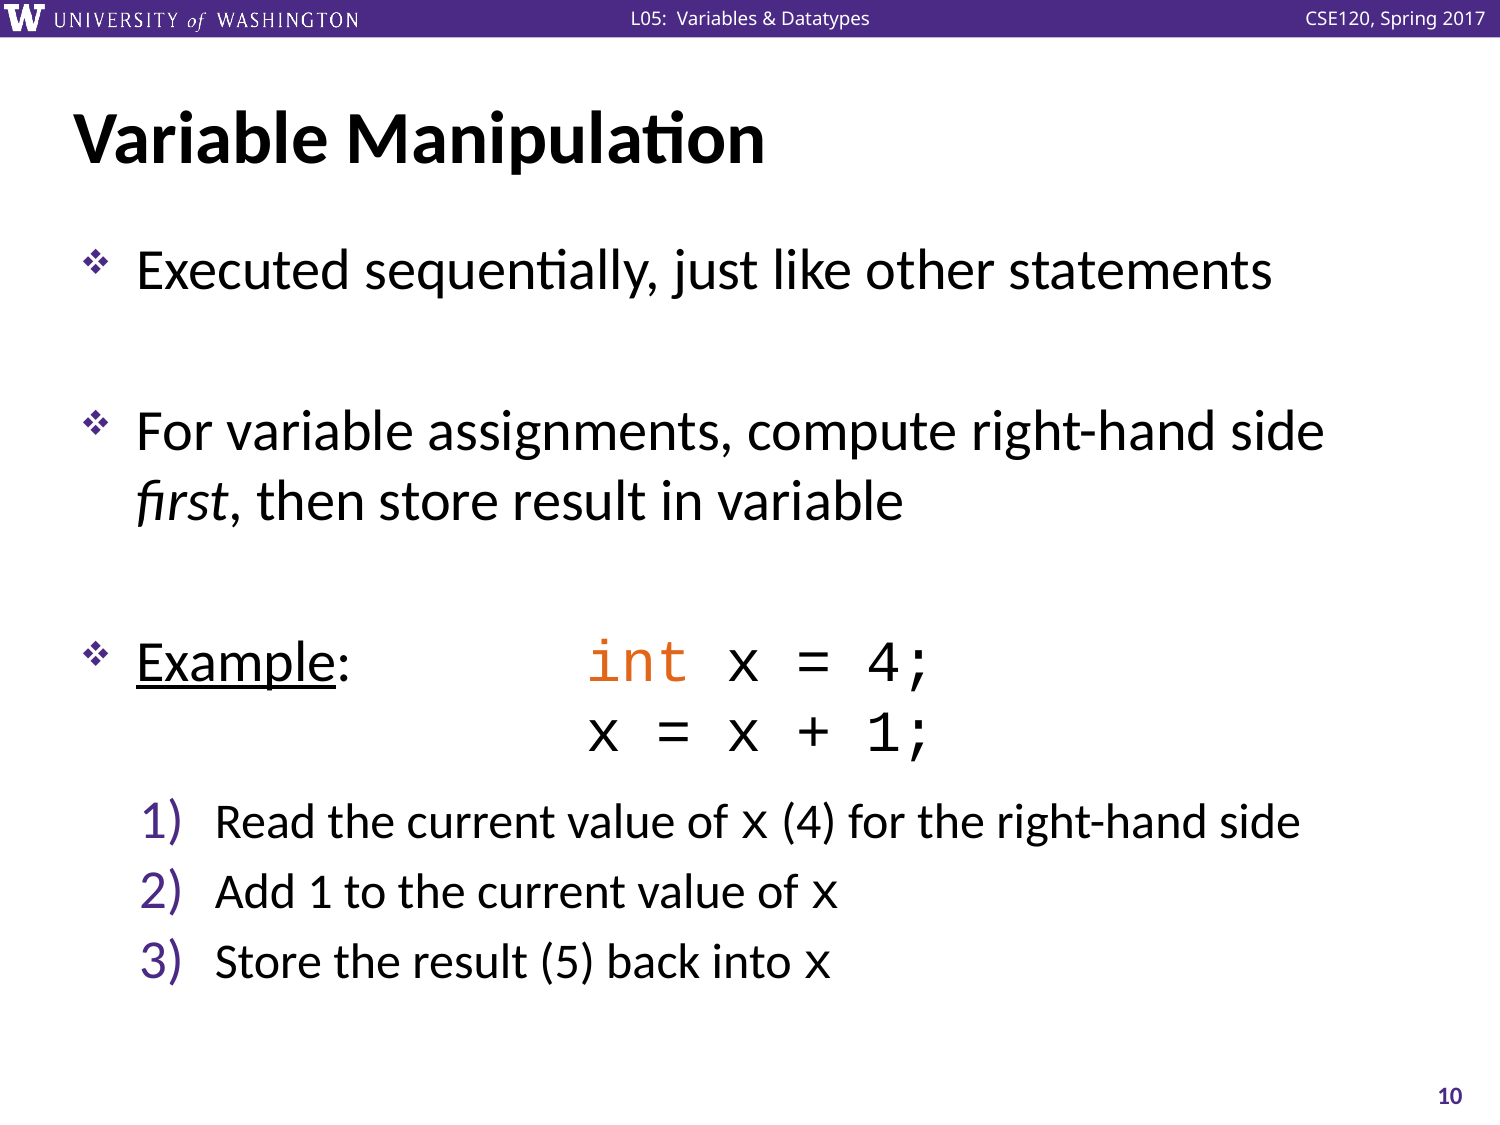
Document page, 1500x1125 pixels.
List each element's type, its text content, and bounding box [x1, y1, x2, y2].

list Executed sequentially, just like other statements For variable assignments, compute right-hand side first, then store result in variable Example: int x = 4; x = x + 1; Read the current value of x (4) for the right-hand side Add 1 to the current value of x Store the result (5) back into x [64, 223, 1438, 1040]
title Variable Manipulation [58, 71, 1438, 197]
picture [4, 4, 358, 32]
slide_number 10 [1400, 1065, 1500, 1125]
